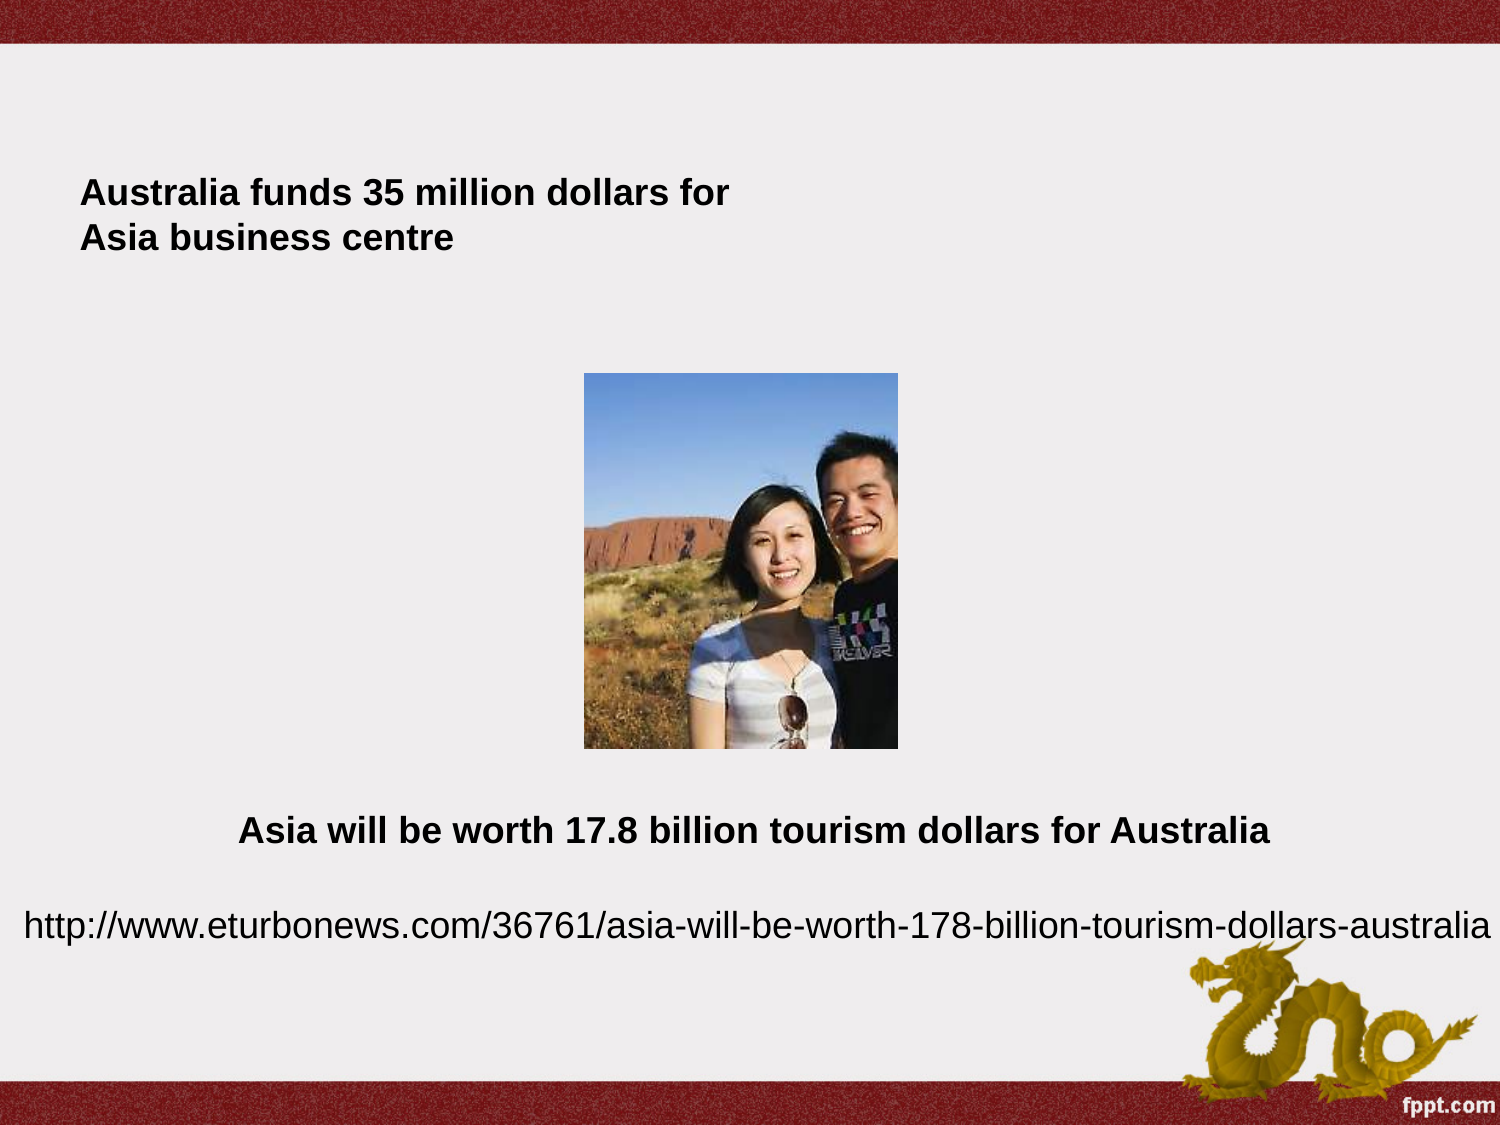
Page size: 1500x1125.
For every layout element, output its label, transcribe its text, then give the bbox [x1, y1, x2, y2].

text_box Asia will be worth 17.8 billion tourism dollars for Australia [223, 798, 1286, 859]
picture [0, 0, 1500, 1125]
text_box http://www.eturbonews.com/36761/asia-will-be-worth-178-billion-tourism-dollars-australia [9, 893, 1500, 953]
text_box Australia funds 35 million dollars for Asia business centre [64, 160, 815, 266]
